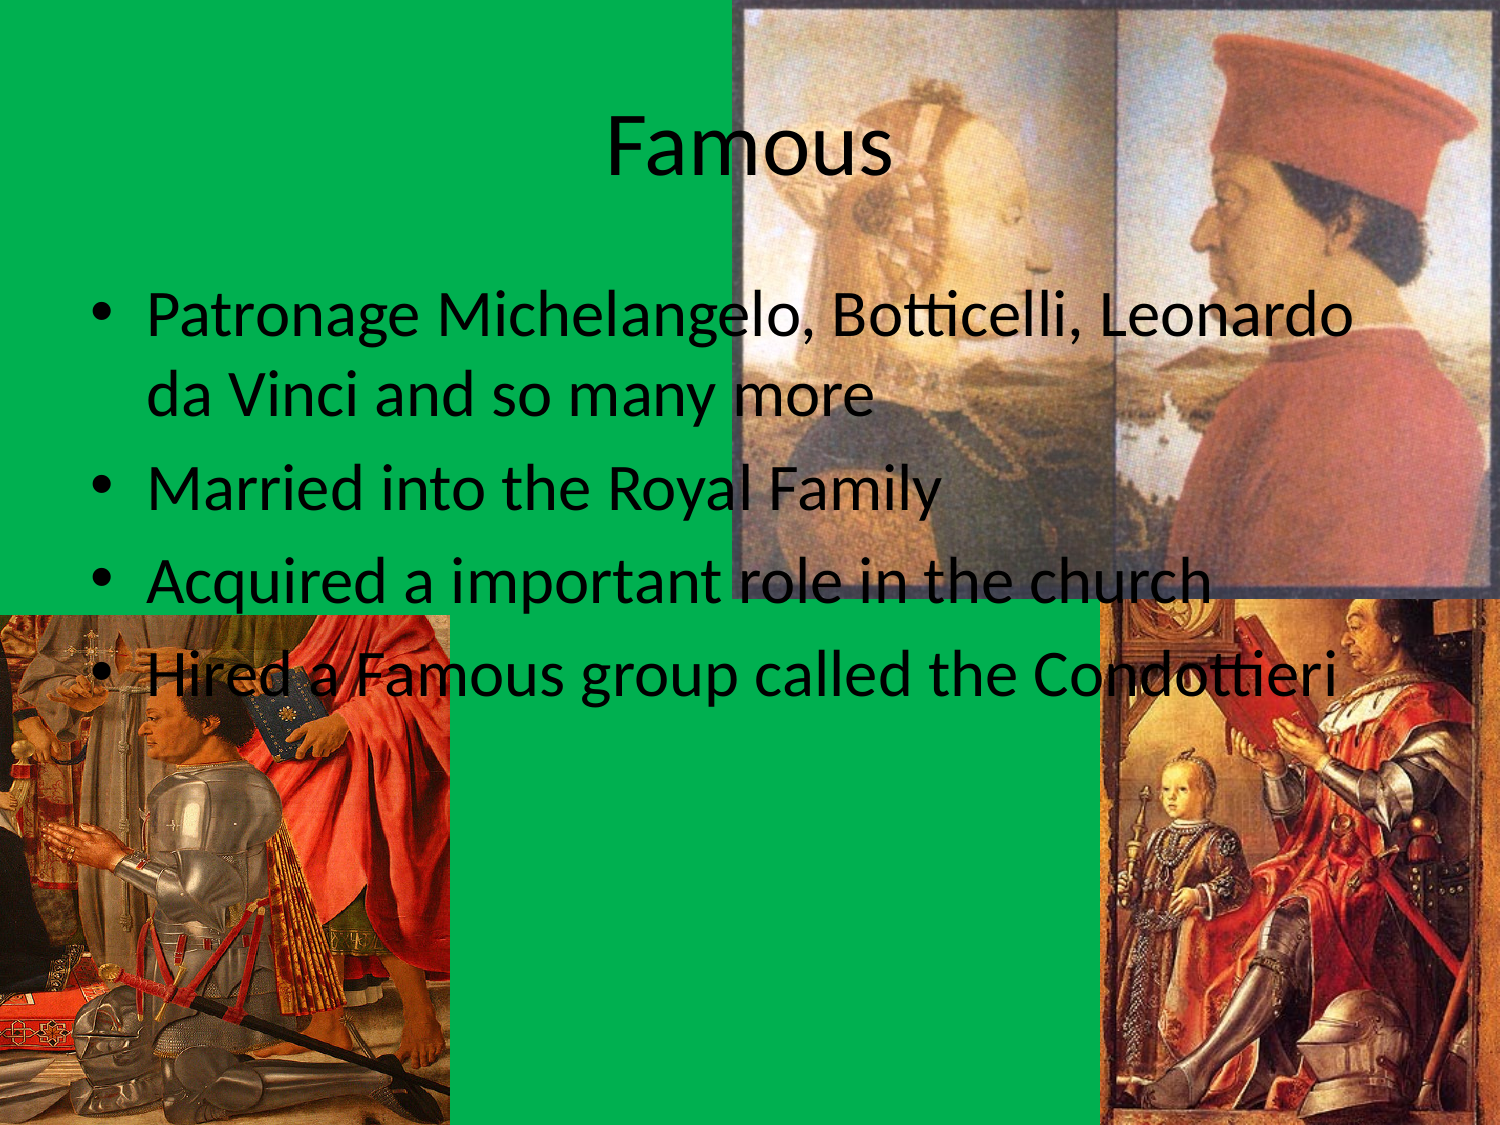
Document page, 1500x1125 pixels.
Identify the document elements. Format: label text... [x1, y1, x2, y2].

title Famous [75, 45, 727, 233]
picture [732, 0, 1500, 1125]
picture [0, 614, 451, 1125]
list Patronage Michelangelo, Botticelli, Leonardo da Vinci and so many more Married into the Royal Family Acquired a important role in the church Hired a Famous group called the Condottieri [75, 262, 1094, 1005]
